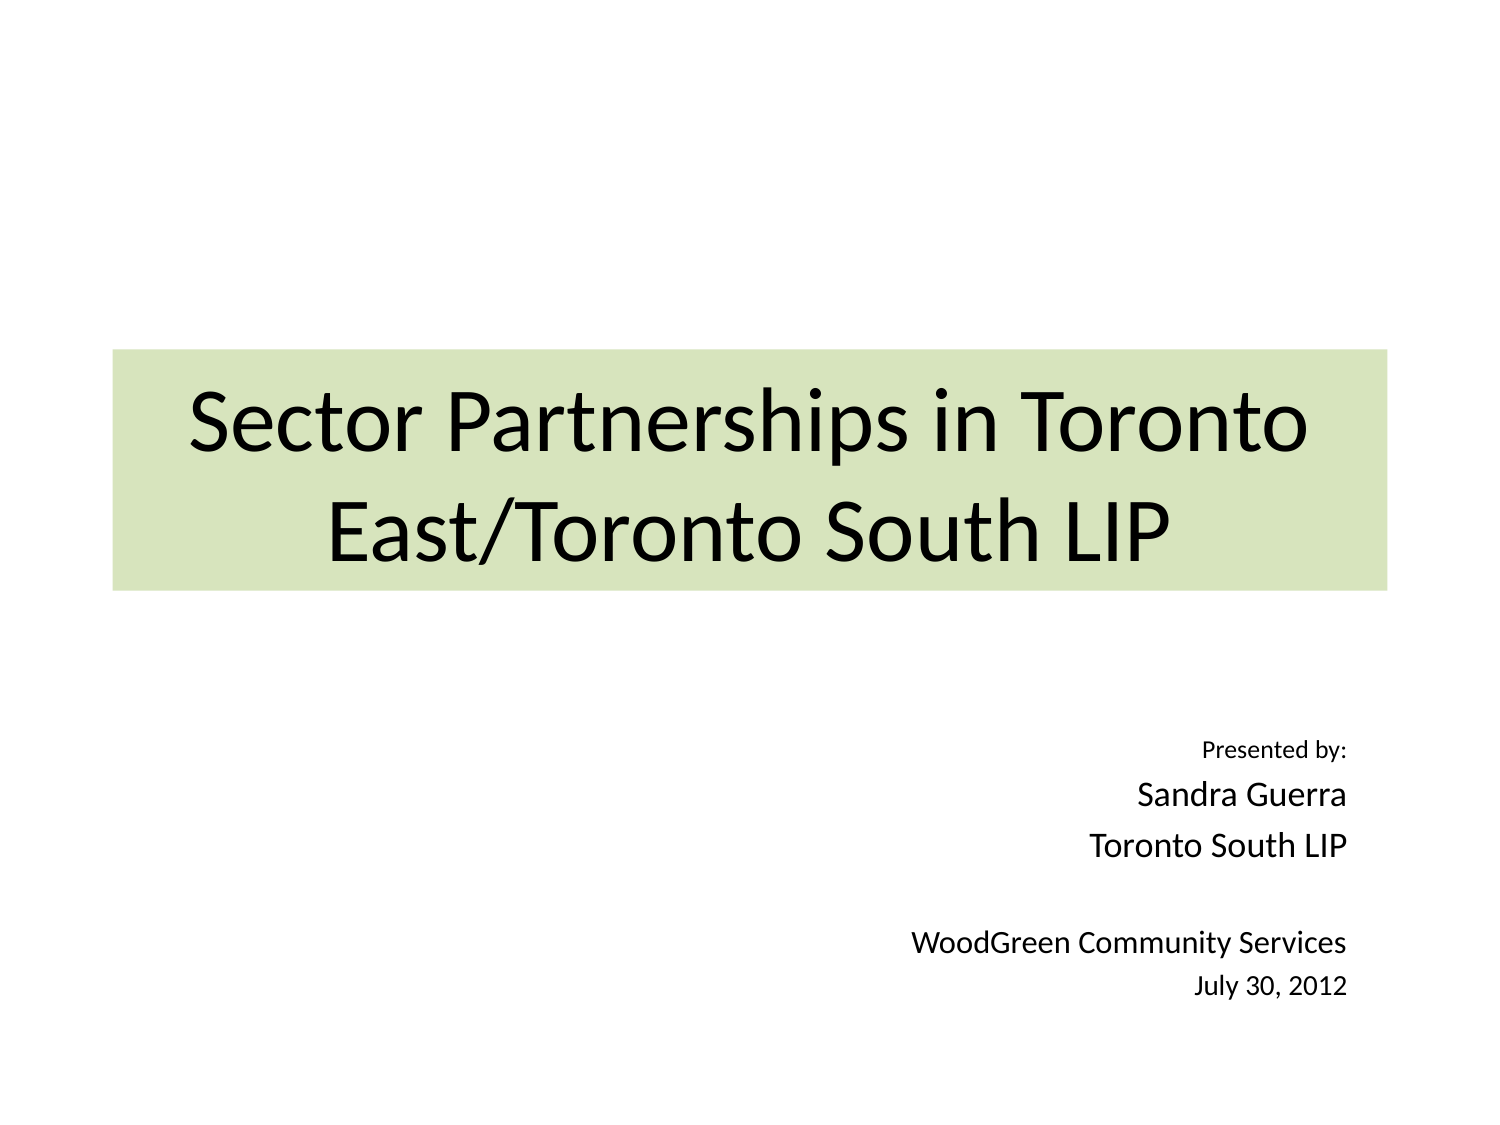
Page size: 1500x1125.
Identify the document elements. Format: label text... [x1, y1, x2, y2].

subtitle Presented by: Sandra Guerra Toronto South LIP WoodGreen Community Services July 30, 2012 [312, 725, 1363, 1013]
title Sector Partnerships in Toronto East/Toronto South LIP [112, 349, 1388, 591]
